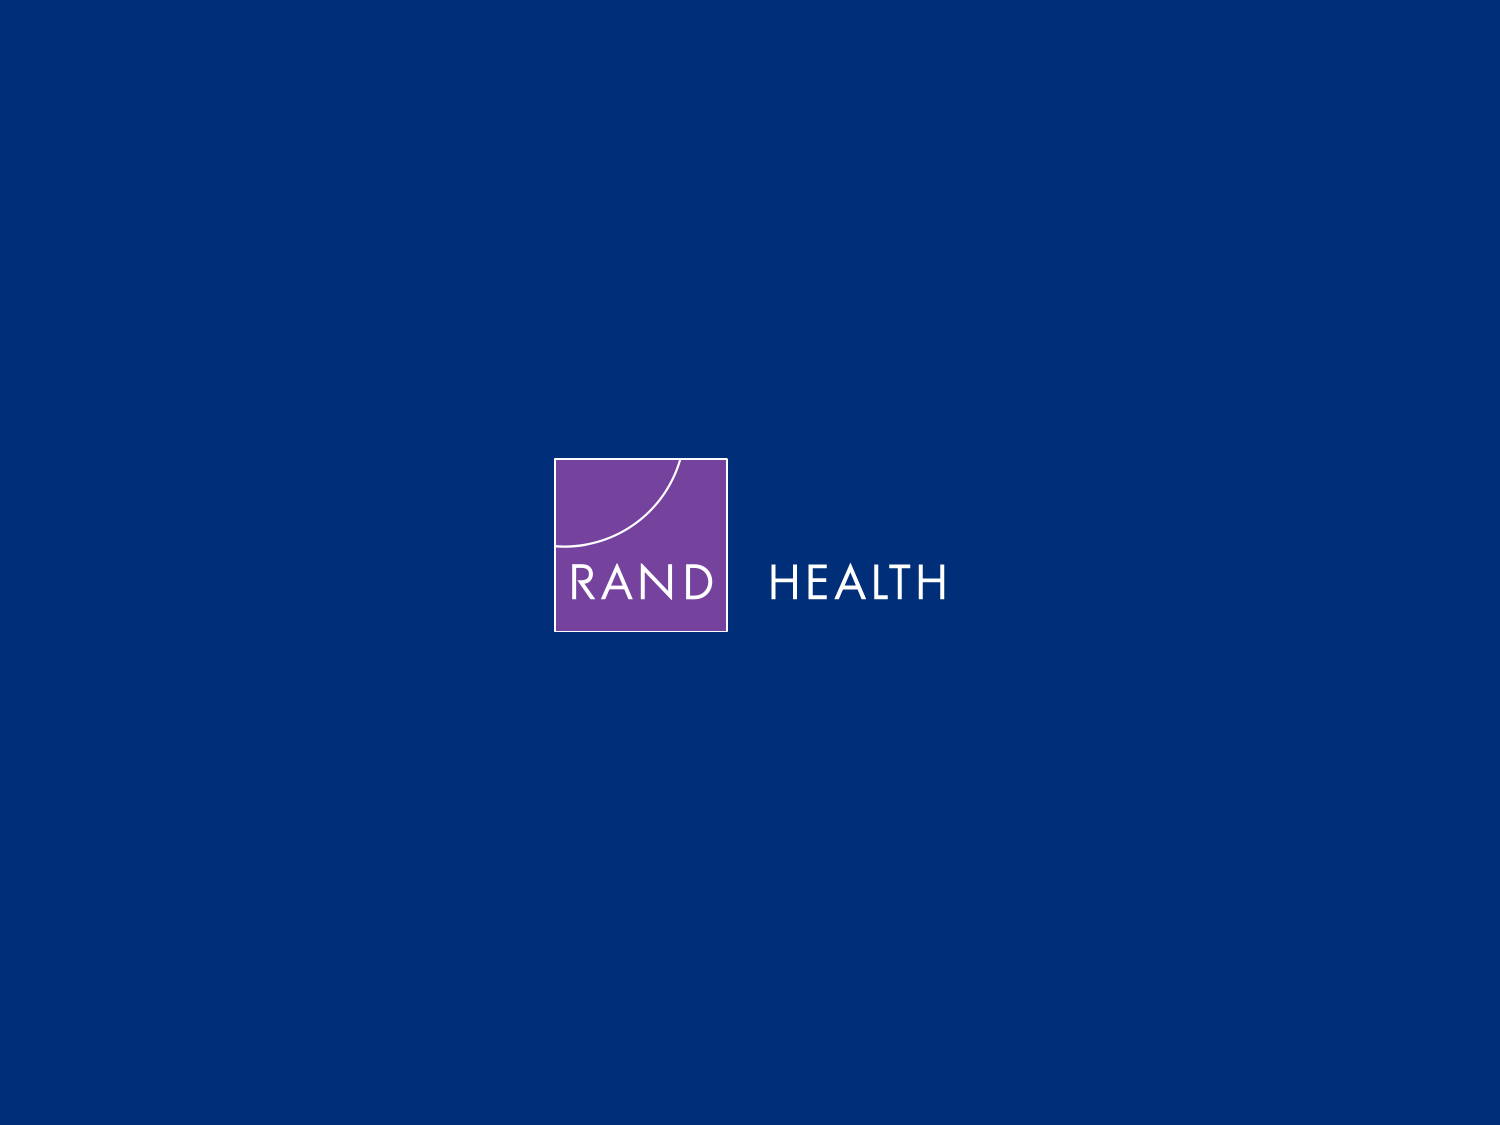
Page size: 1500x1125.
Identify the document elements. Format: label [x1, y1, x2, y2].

text_box [552, 455, 947, 635]
